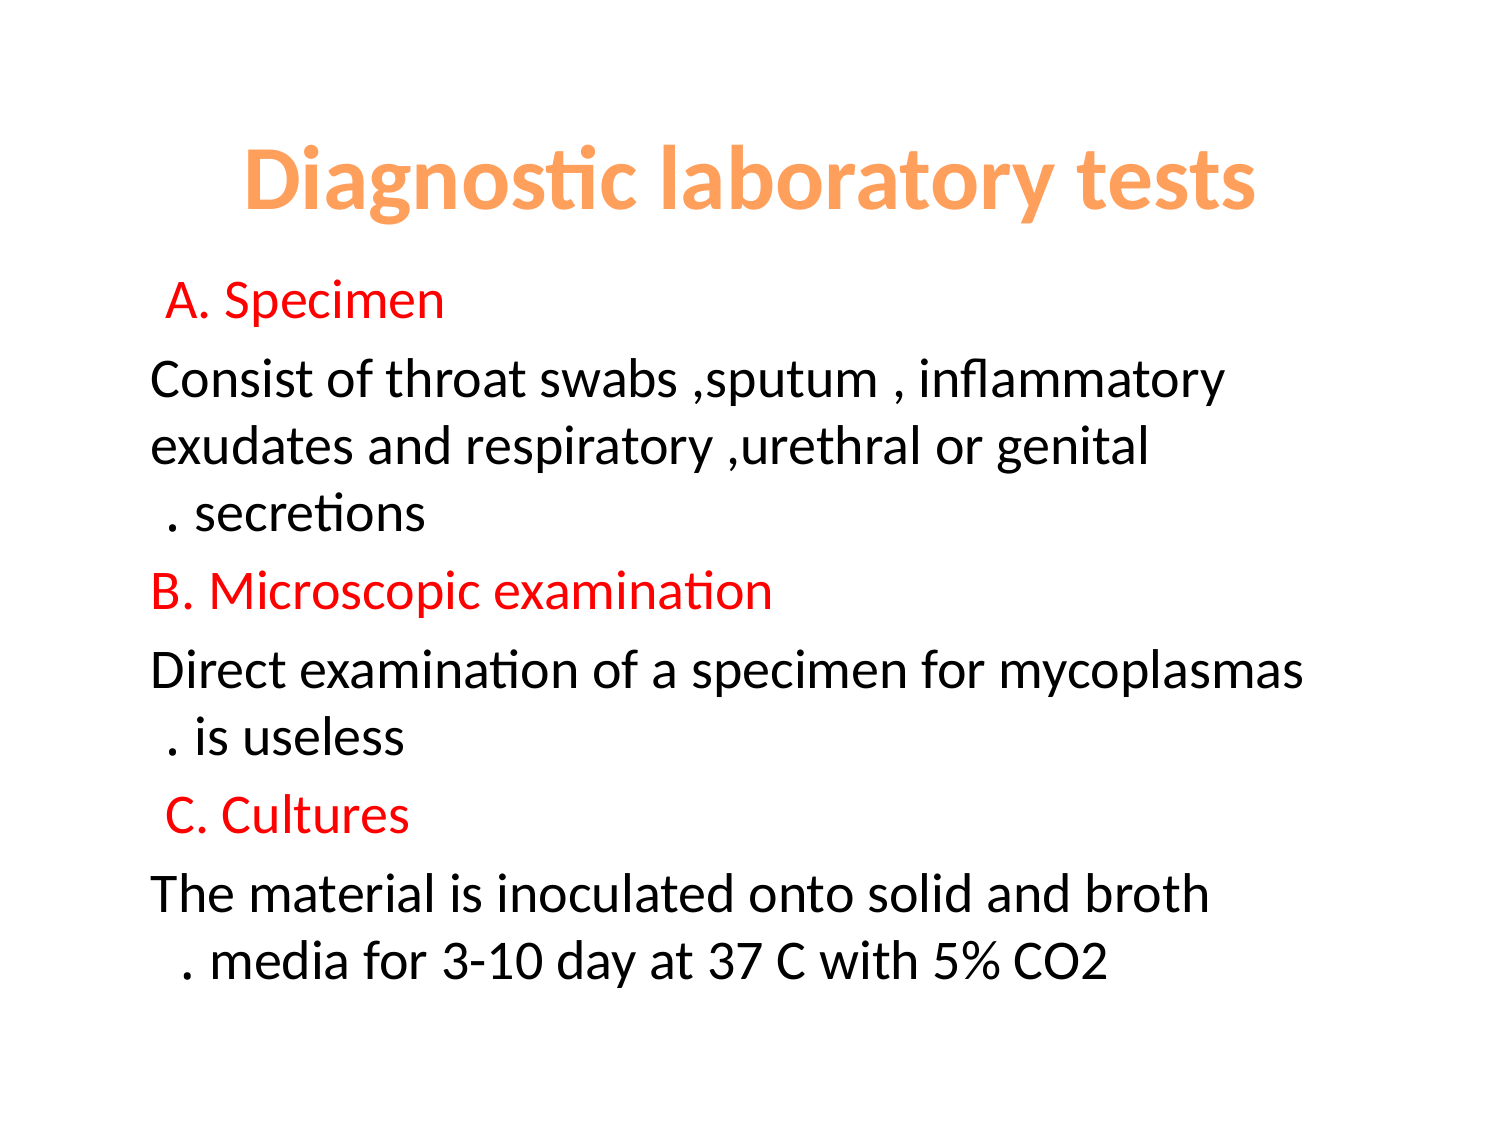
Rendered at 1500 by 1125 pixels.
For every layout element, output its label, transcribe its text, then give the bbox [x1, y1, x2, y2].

text_box [182, 338, 1294, 953]
list A. Specimen Consist of throat swabs ,sputum , inflammatory exudates and respiratory ,urethral or genital secretions . B. Microscopic examination Direct examination of a specimen for mycoplasmas is useless . C. Cultures The material is inoculated onto solid and broth media for 3-10 day at 37 C with 5% CO2 . [135, 255, 1353, 1000]
title Diagnostic laboratory tests [179, 101, 1323, 244]
